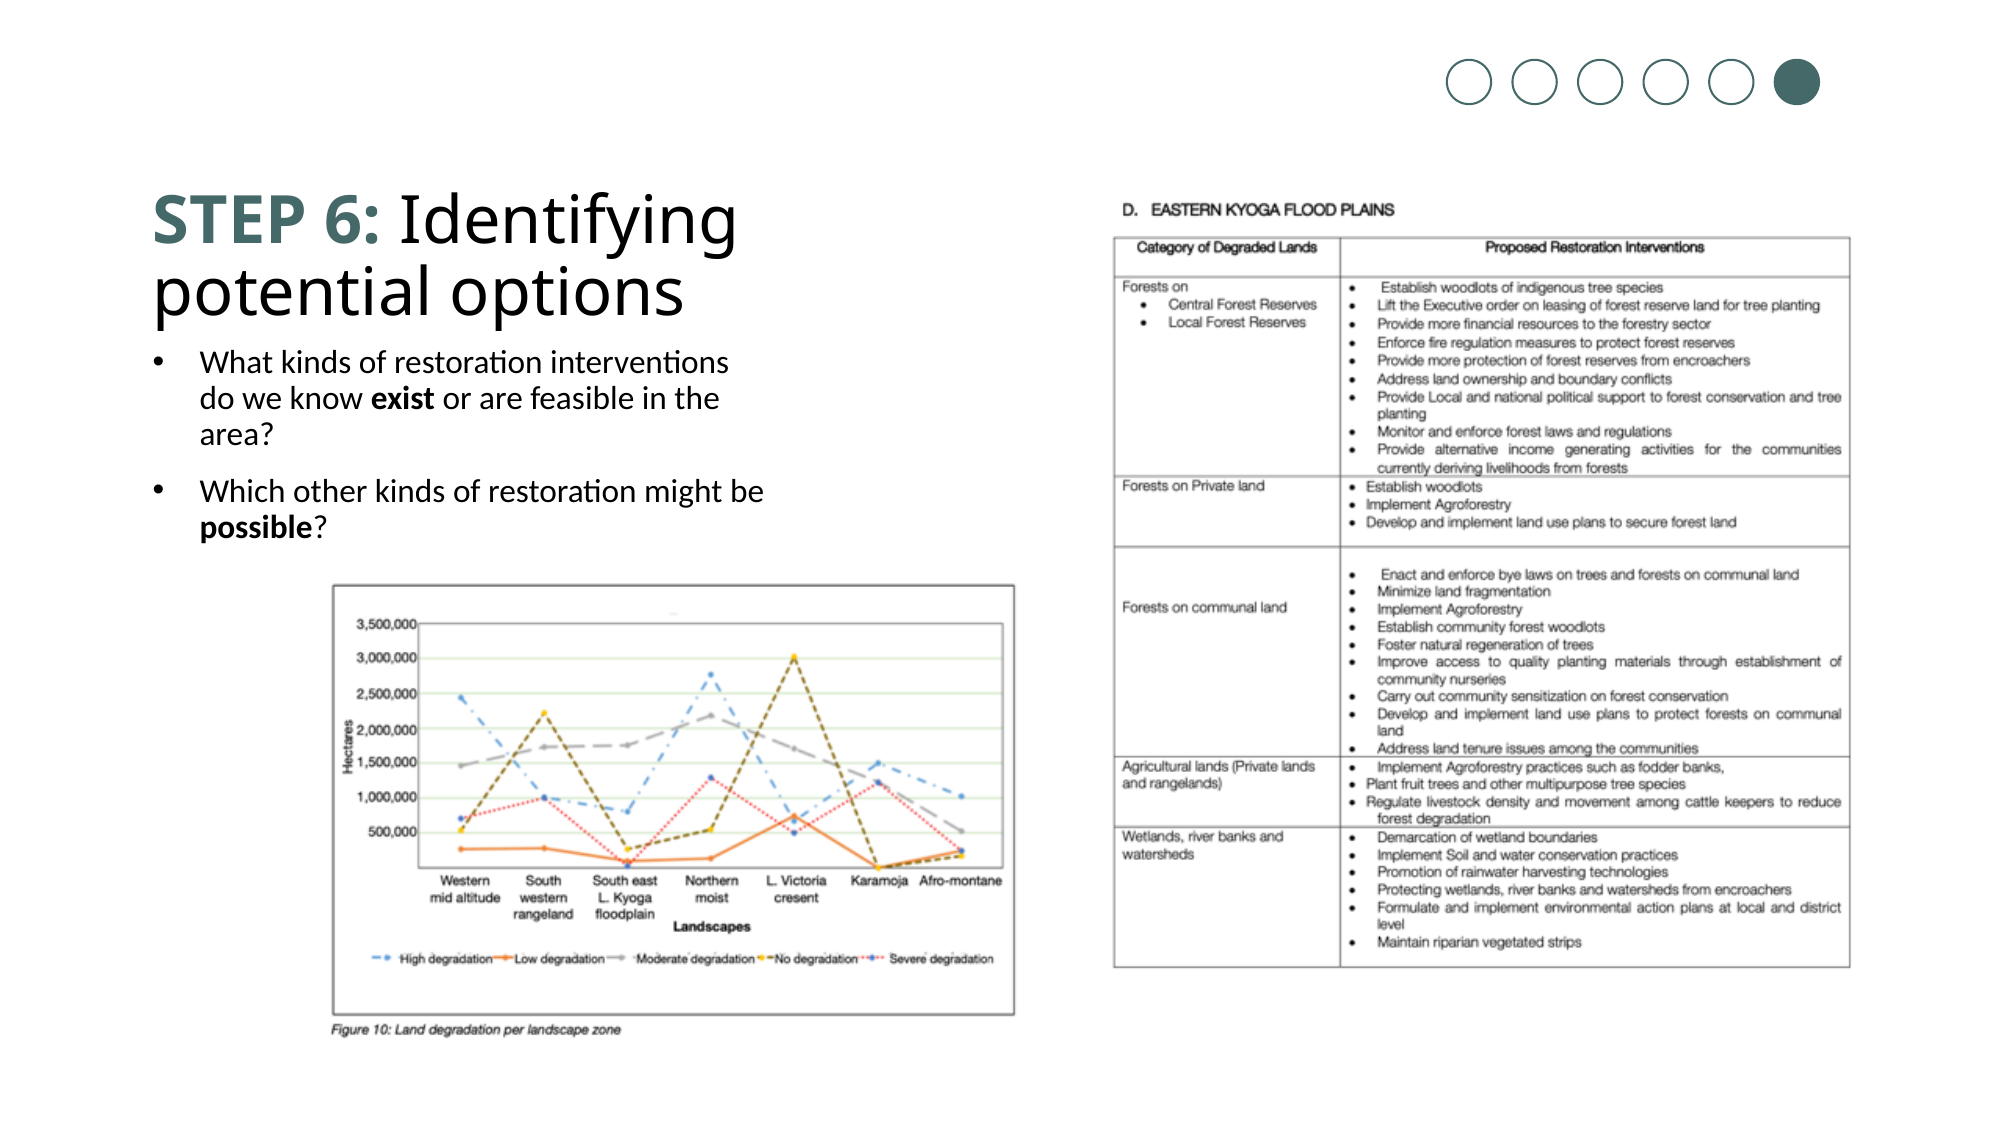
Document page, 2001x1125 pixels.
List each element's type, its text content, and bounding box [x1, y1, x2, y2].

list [1100, 183, 1865, 984]
picture [306, 562, 1037, 1046]
title STEP 6: Identifying potential options [137, 75, 783, 337]
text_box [1446, 59, 1819, 105]
list What kinds of restoration interventions do we know exist or are feasible in the area? Which other kinds of restoration might be possible? [137, 337, 783, 963]
